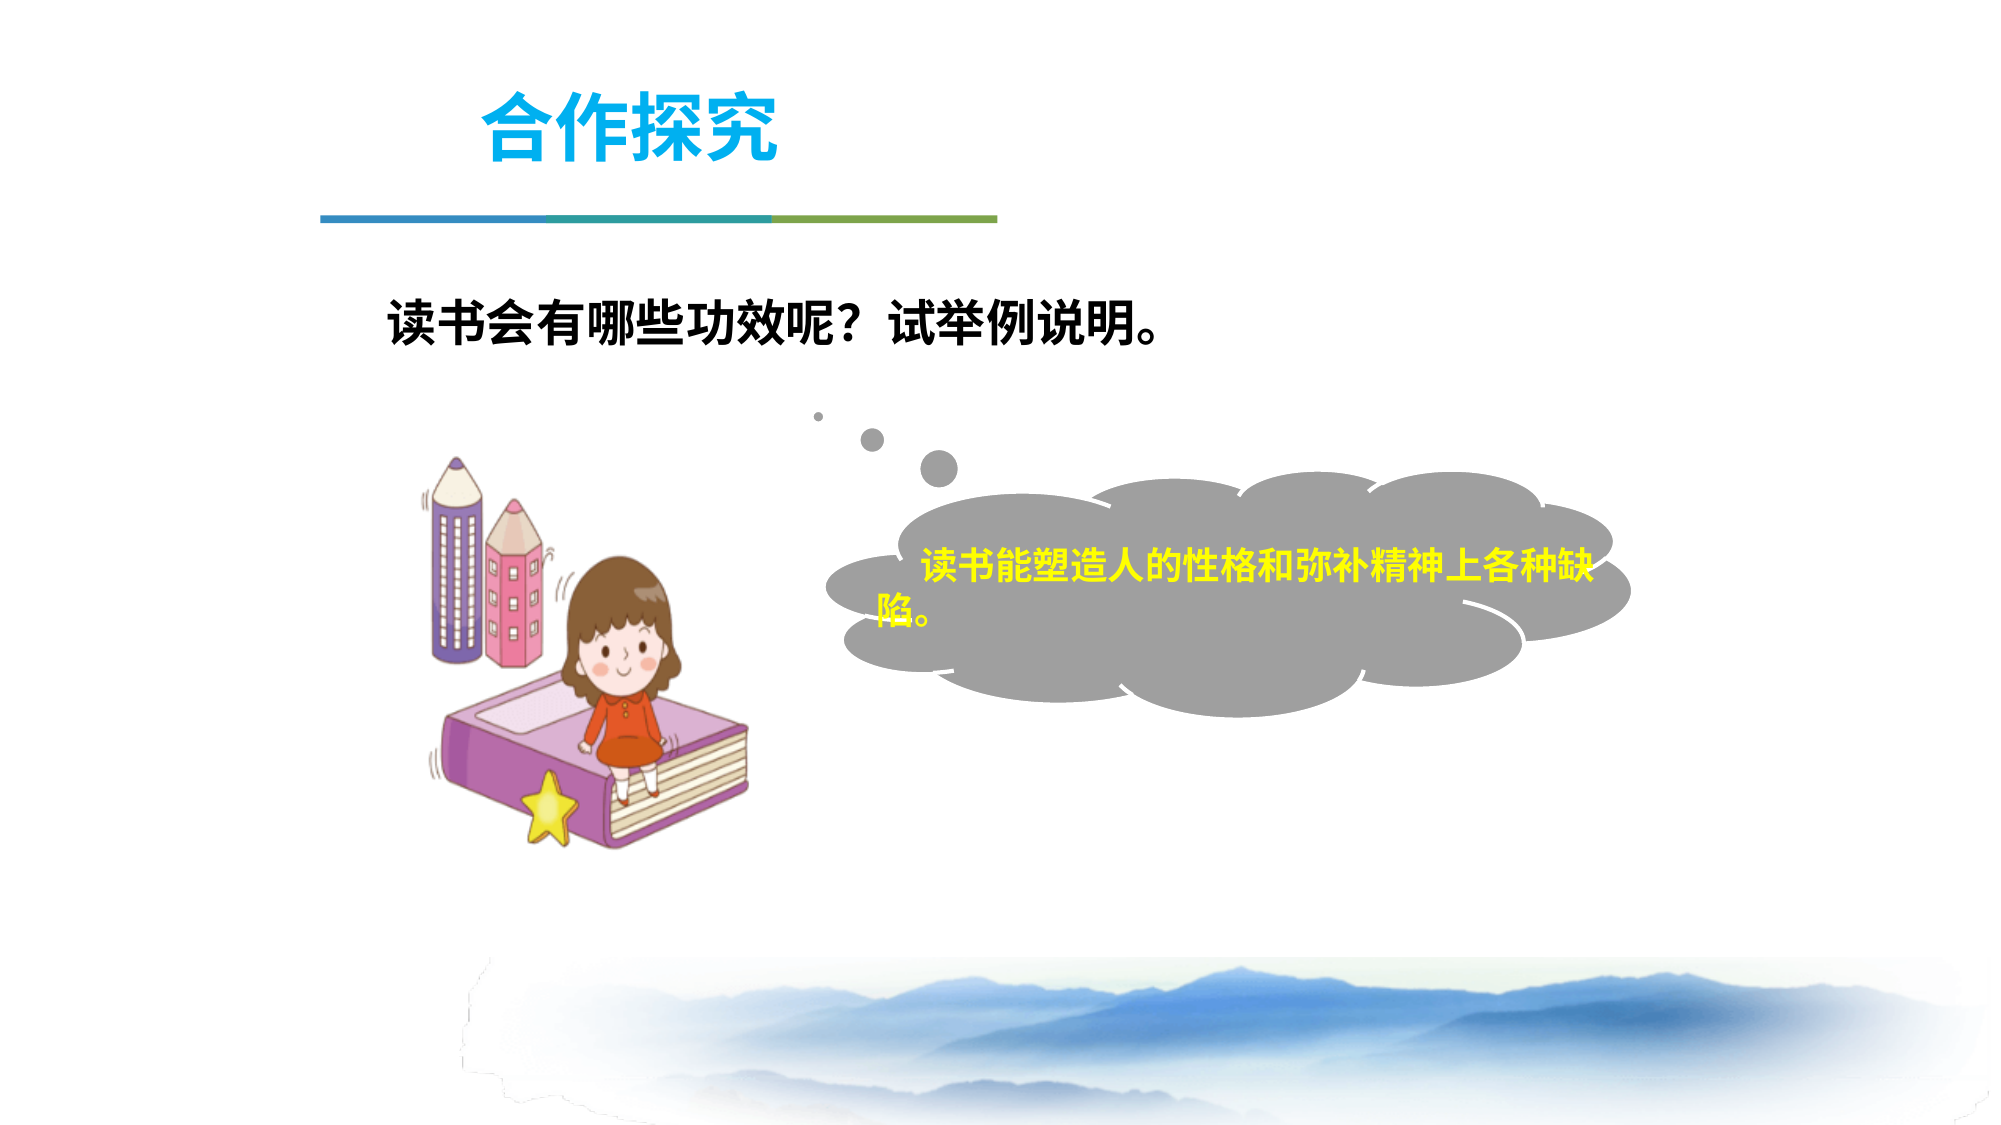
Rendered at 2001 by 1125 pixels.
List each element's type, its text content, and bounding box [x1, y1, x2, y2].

picture [459, 957, 1991, 1125]
text_box [821, 467, 1619, 722]
text_box [809, 407, 828, 426]
text_box [546, 215, 772, 224]
text_box [772, 215, 998, 224]
picture [390, 421, 771, 881]
text_box [856, 424, 889, 456]
text_box [916, 445, 962, 492]
text_box 合作探究 [465, 73, 859, 178]
text_box [320, 215, 546, 224]
text_box 读书会有哪些功效呢？试举例说明。 [371, 284, 1202, 359]
text_box 读书能塑造人的性格和弥补精神上各种缺陷。 [861, 557, 1642, 618]
